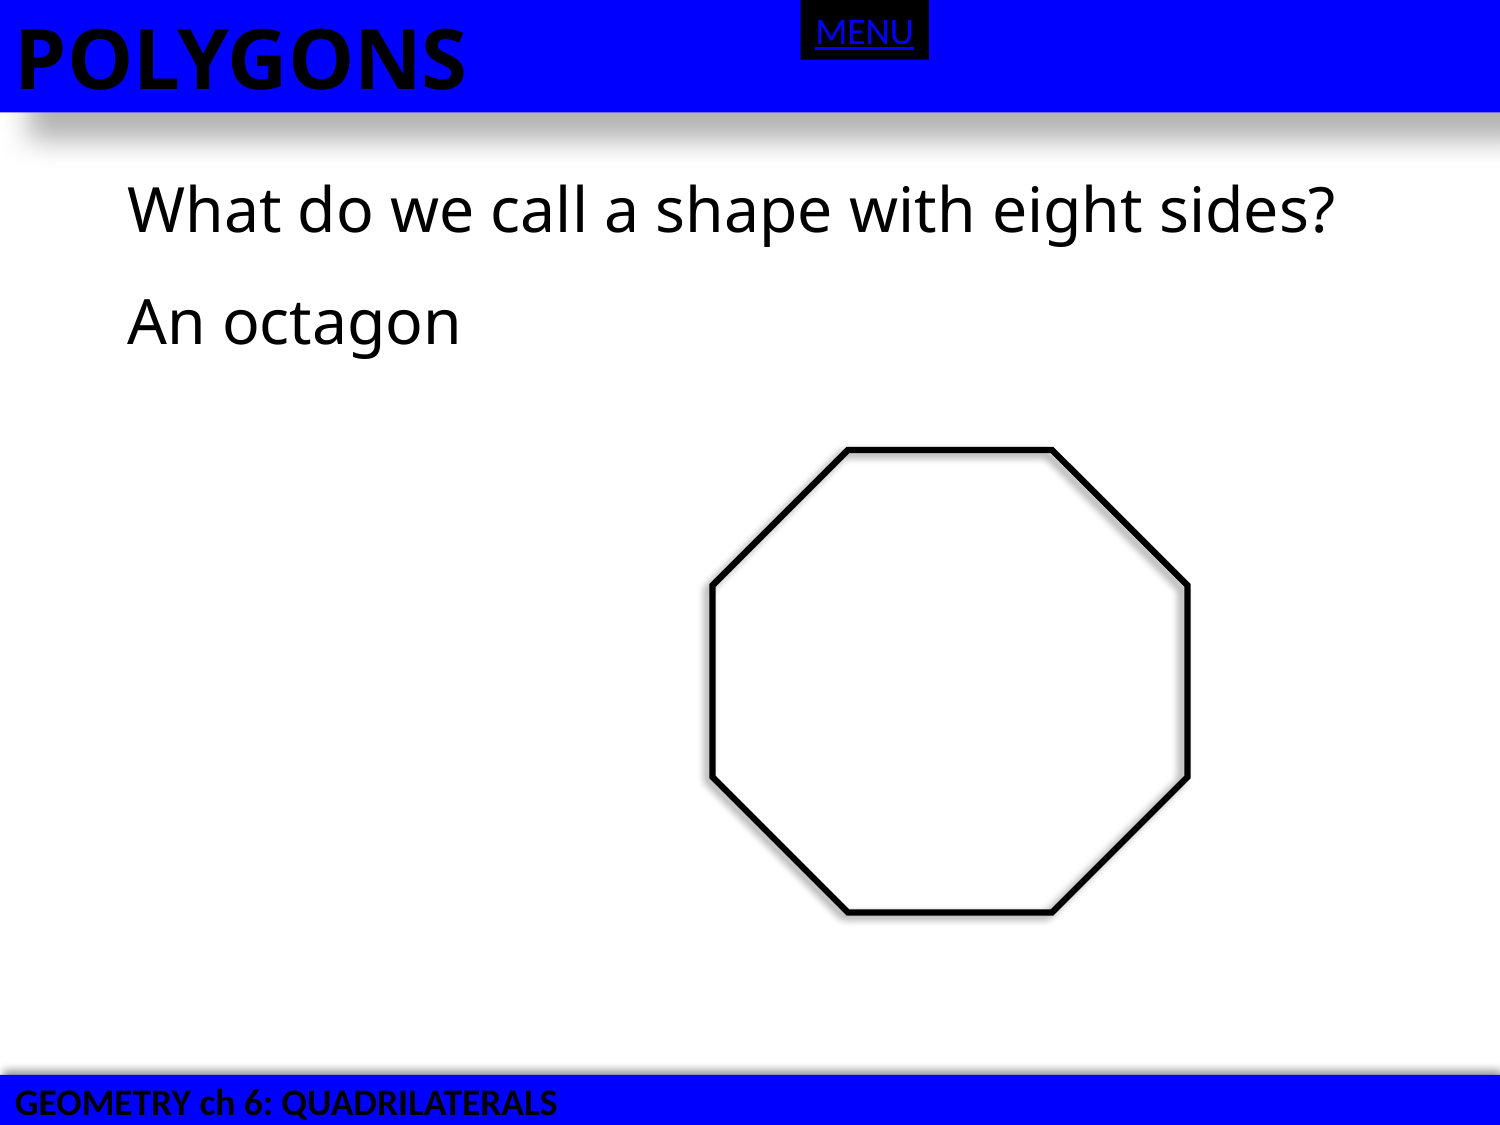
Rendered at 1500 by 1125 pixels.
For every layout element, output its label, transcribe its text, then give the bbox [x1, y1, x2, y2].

text_box MENU [800, 0, 929, 60]
text_box What do we call a shape with eight sides? [112, 162, 1463, 253]
text_box GEOMETRY ch 6: QUADRILATERALS [0, 1073, 1500, 1125]
text_box An octagon [112, 275, 1463, 365]
text_box POLYGONS [0, 0, 1500, 114]
text_box [712, 449, 1188, 913]
